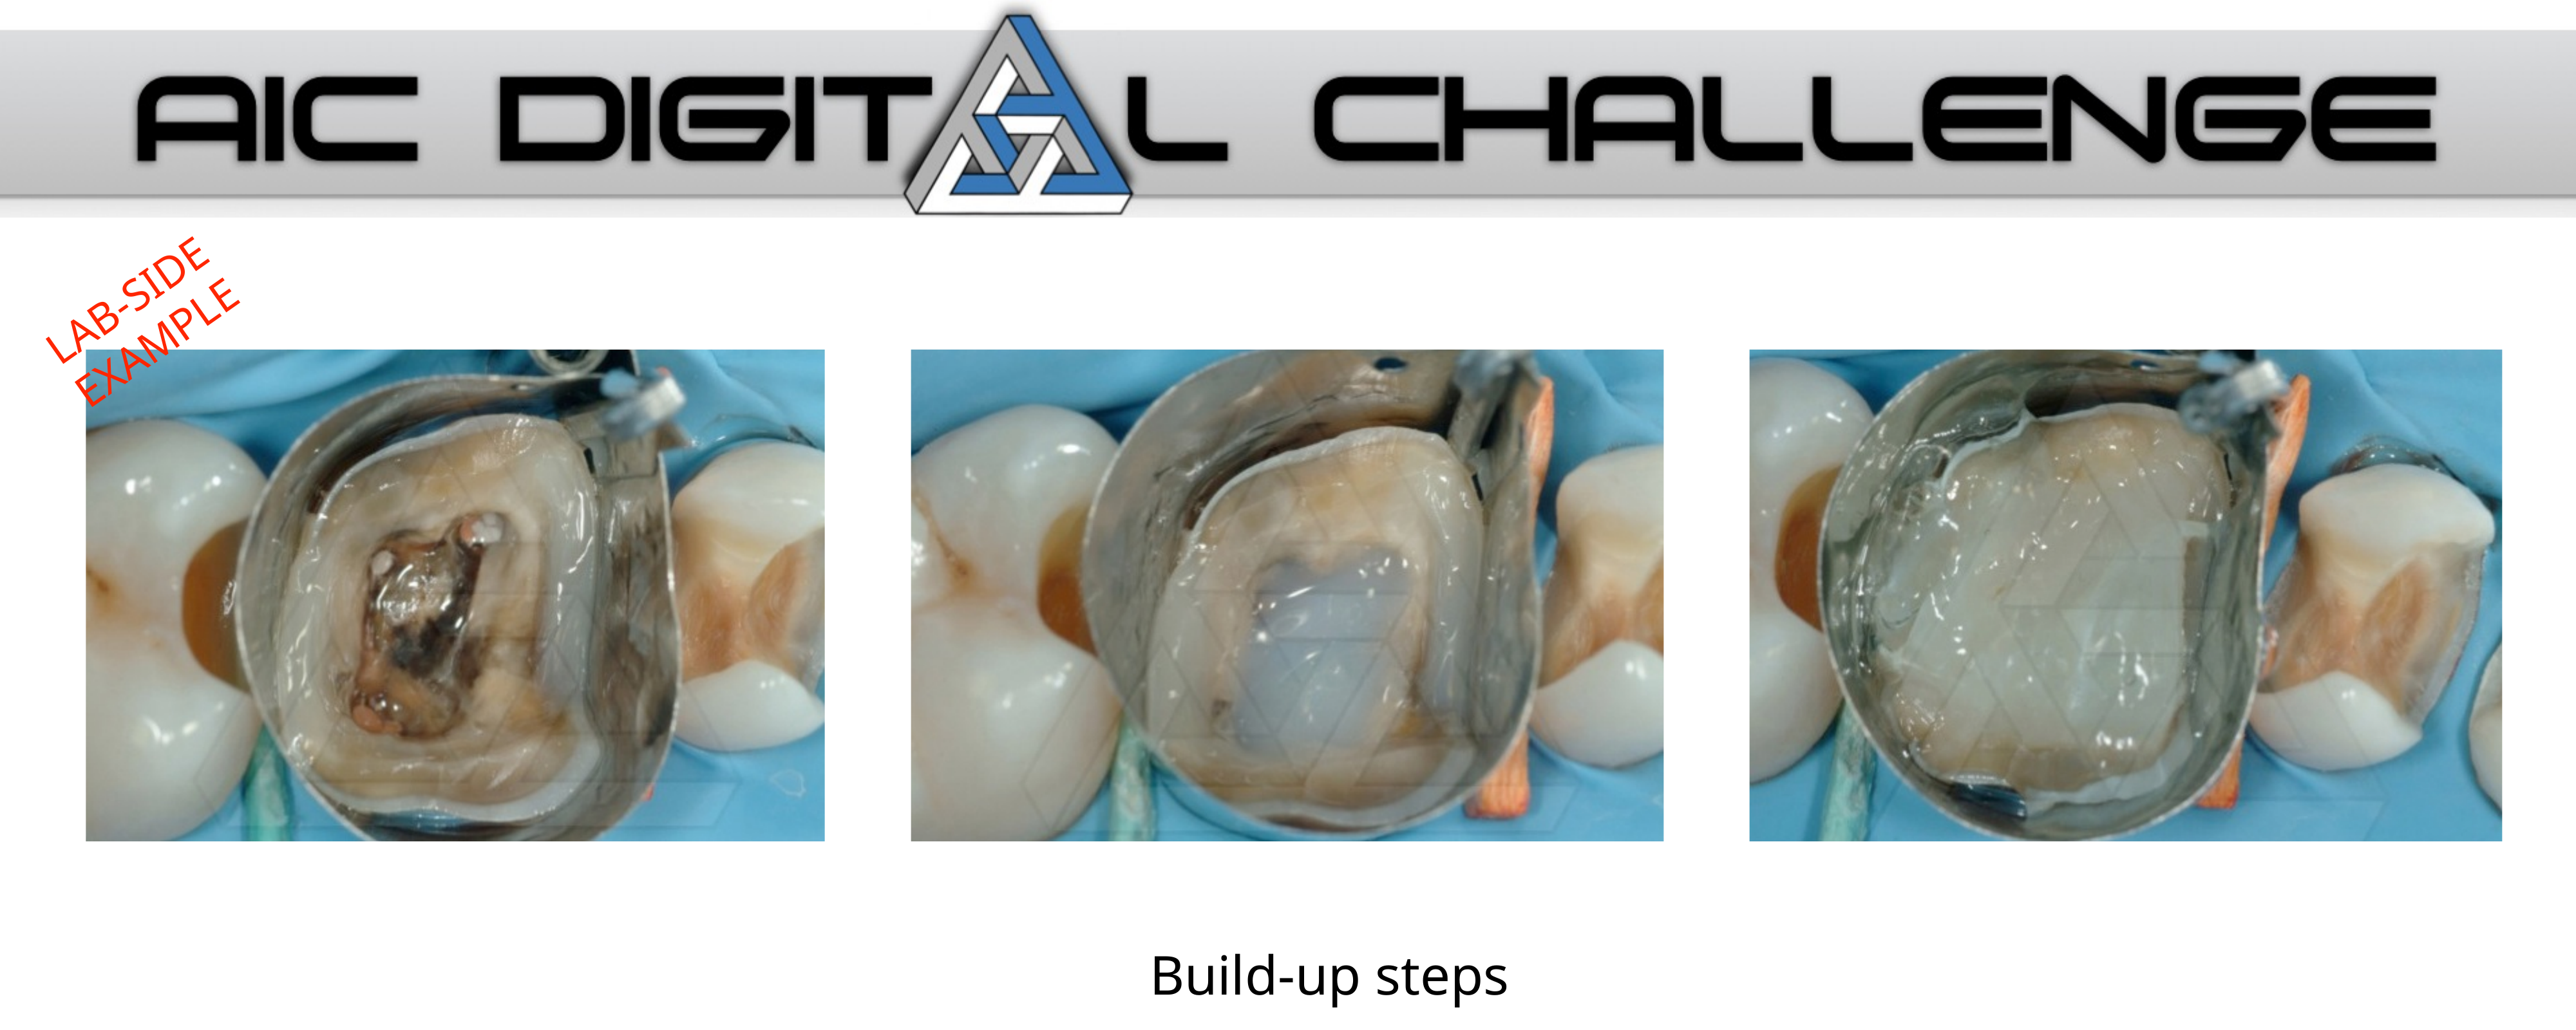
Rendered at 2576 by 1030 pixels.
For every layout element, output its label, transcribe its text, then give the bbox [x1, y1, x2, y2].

picture [0, 0, 2576, 218]
picture [1749, 350, 2503, 841]
text_box Build-up steps [1144, 936, 1515, 1011]
picture [86, 350, 825, 841]
picture [911, 350, 1664, 841]
text_box LAB-SIDE EXAMPLE [0, 218, 283, 444]
